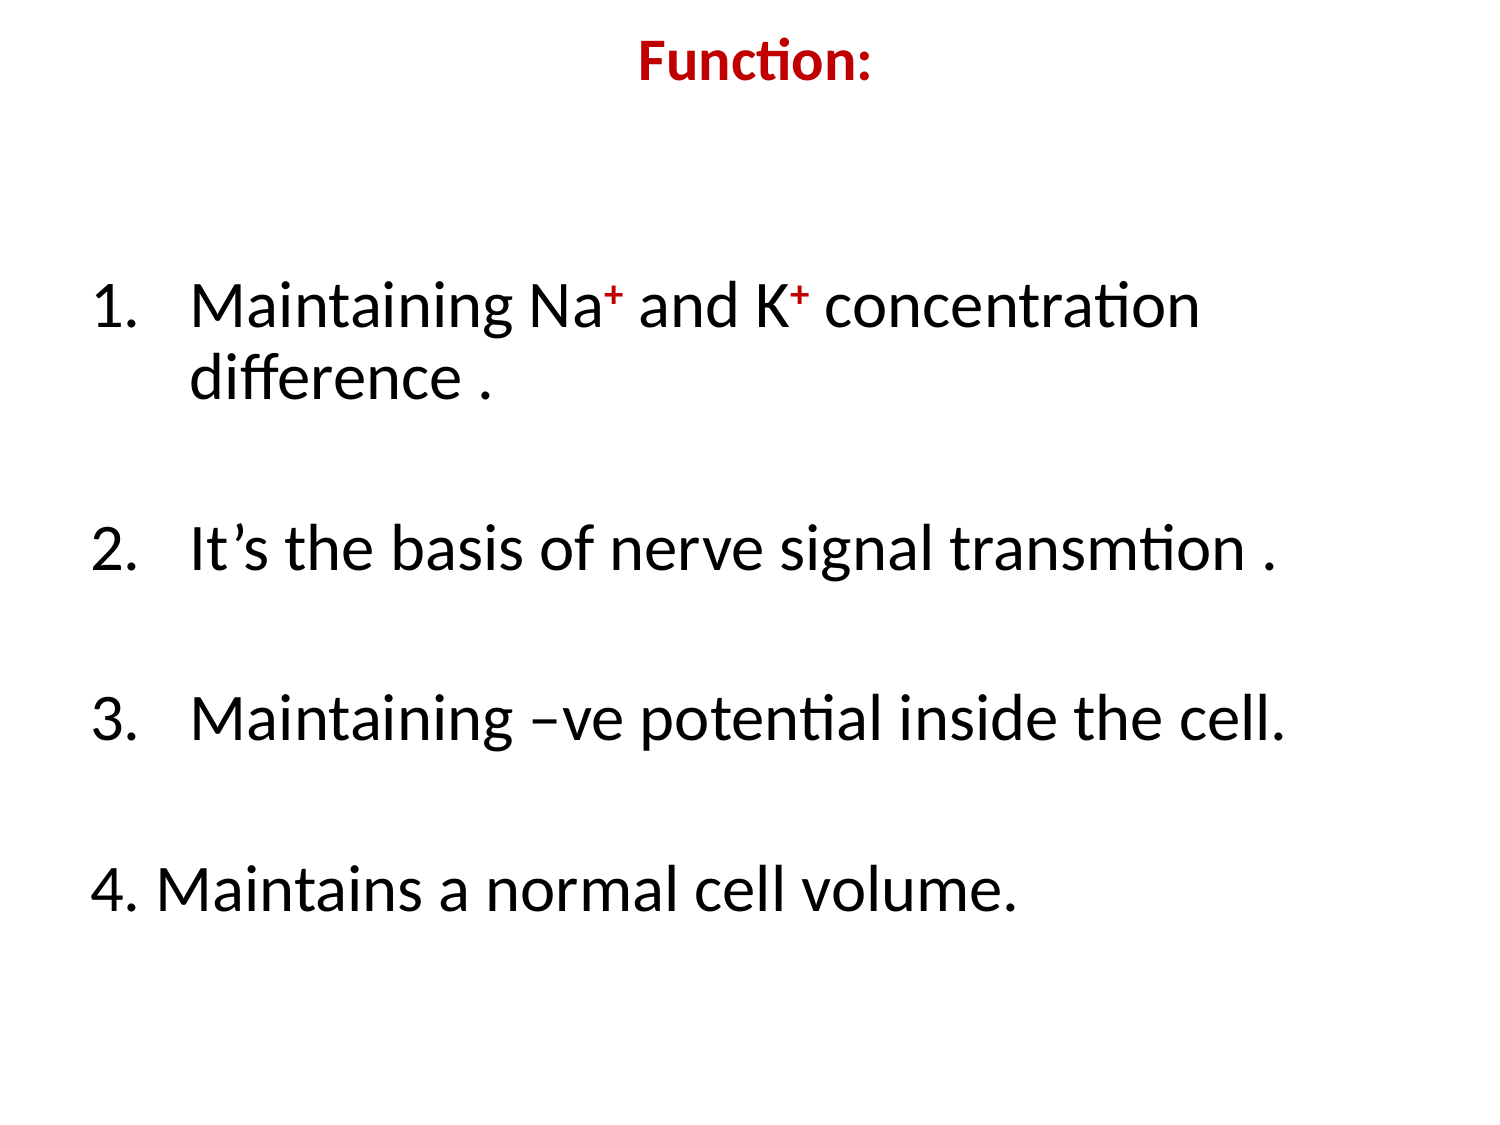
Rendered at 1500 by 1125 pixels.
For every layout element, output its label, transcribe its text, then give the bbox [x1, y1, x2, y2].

title Function: [37, 12, 1475, 101]
list Maintaining Na+ and K+ concentration difference . It’s the basis of nerve signal transmtion . Maintaining –ve potential inside the cell. 4. Maintains a normal cell volume. [75, 262, 1425, 1005]
